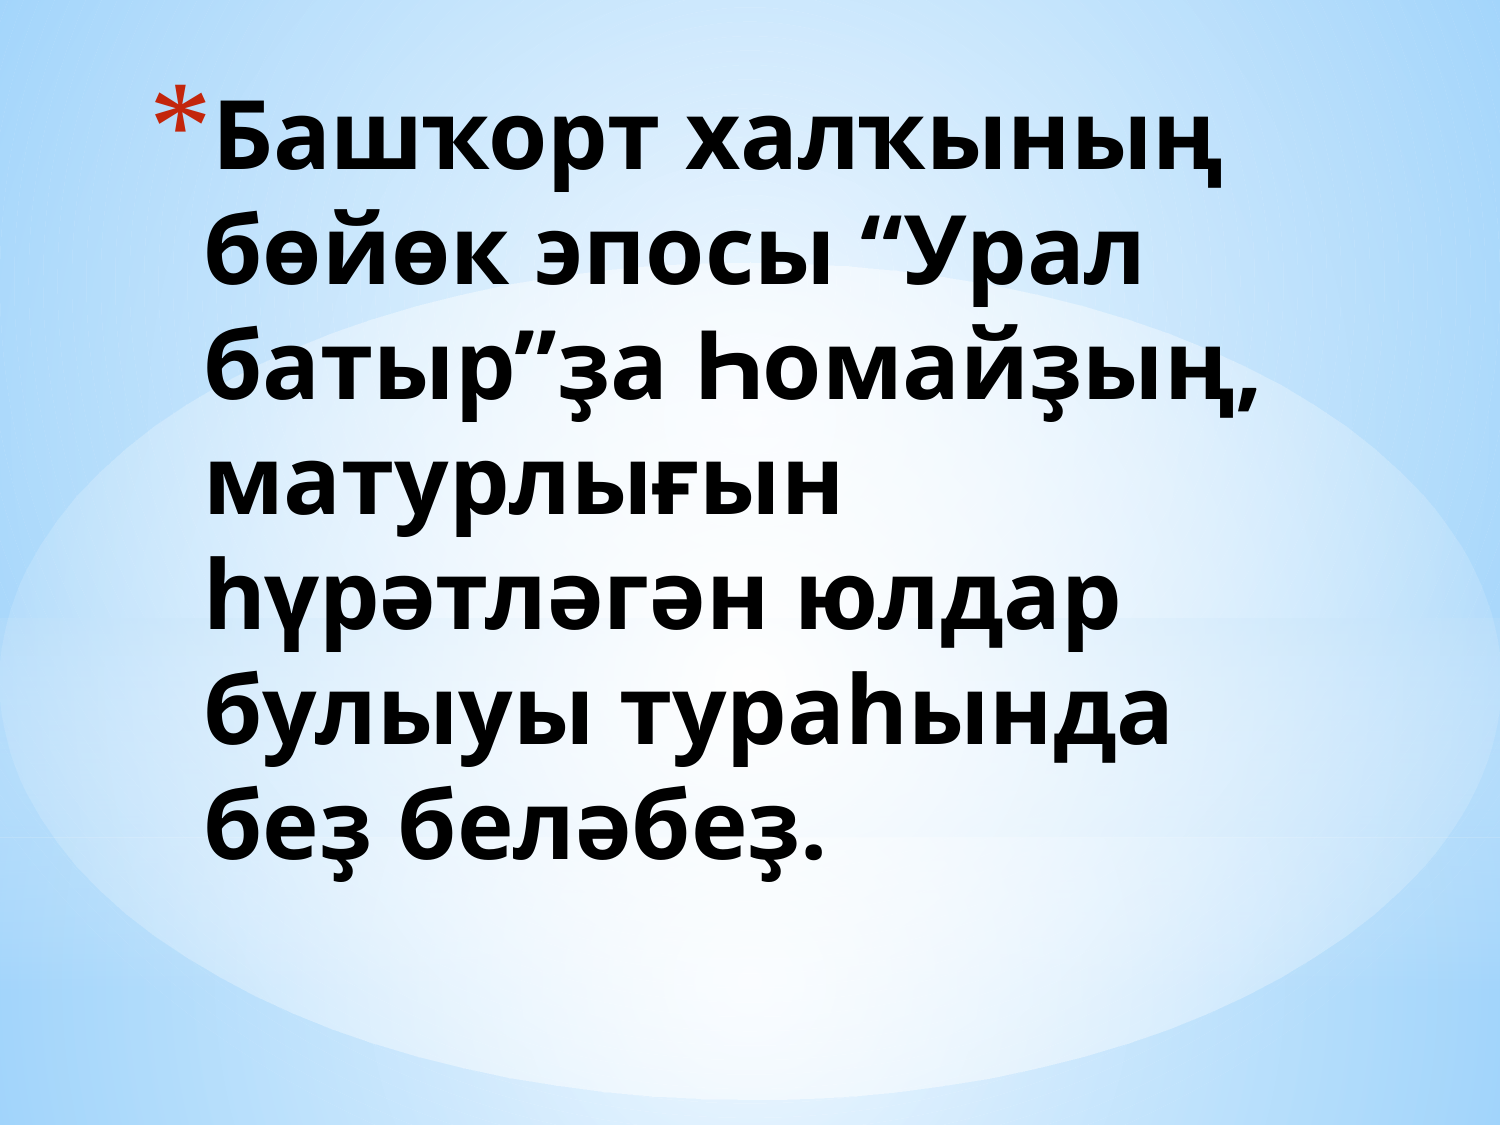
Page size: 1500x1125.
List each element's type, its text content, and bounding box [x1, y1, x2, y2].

title Башҡорт халҡының бөйөк эпосы “Урал батыр”ҙа Һомайҙың, матурлығын һүрәтләгән юлдар булыуы тураһында беҙ беләбеҙ. [135, 66, 1339, 976]
